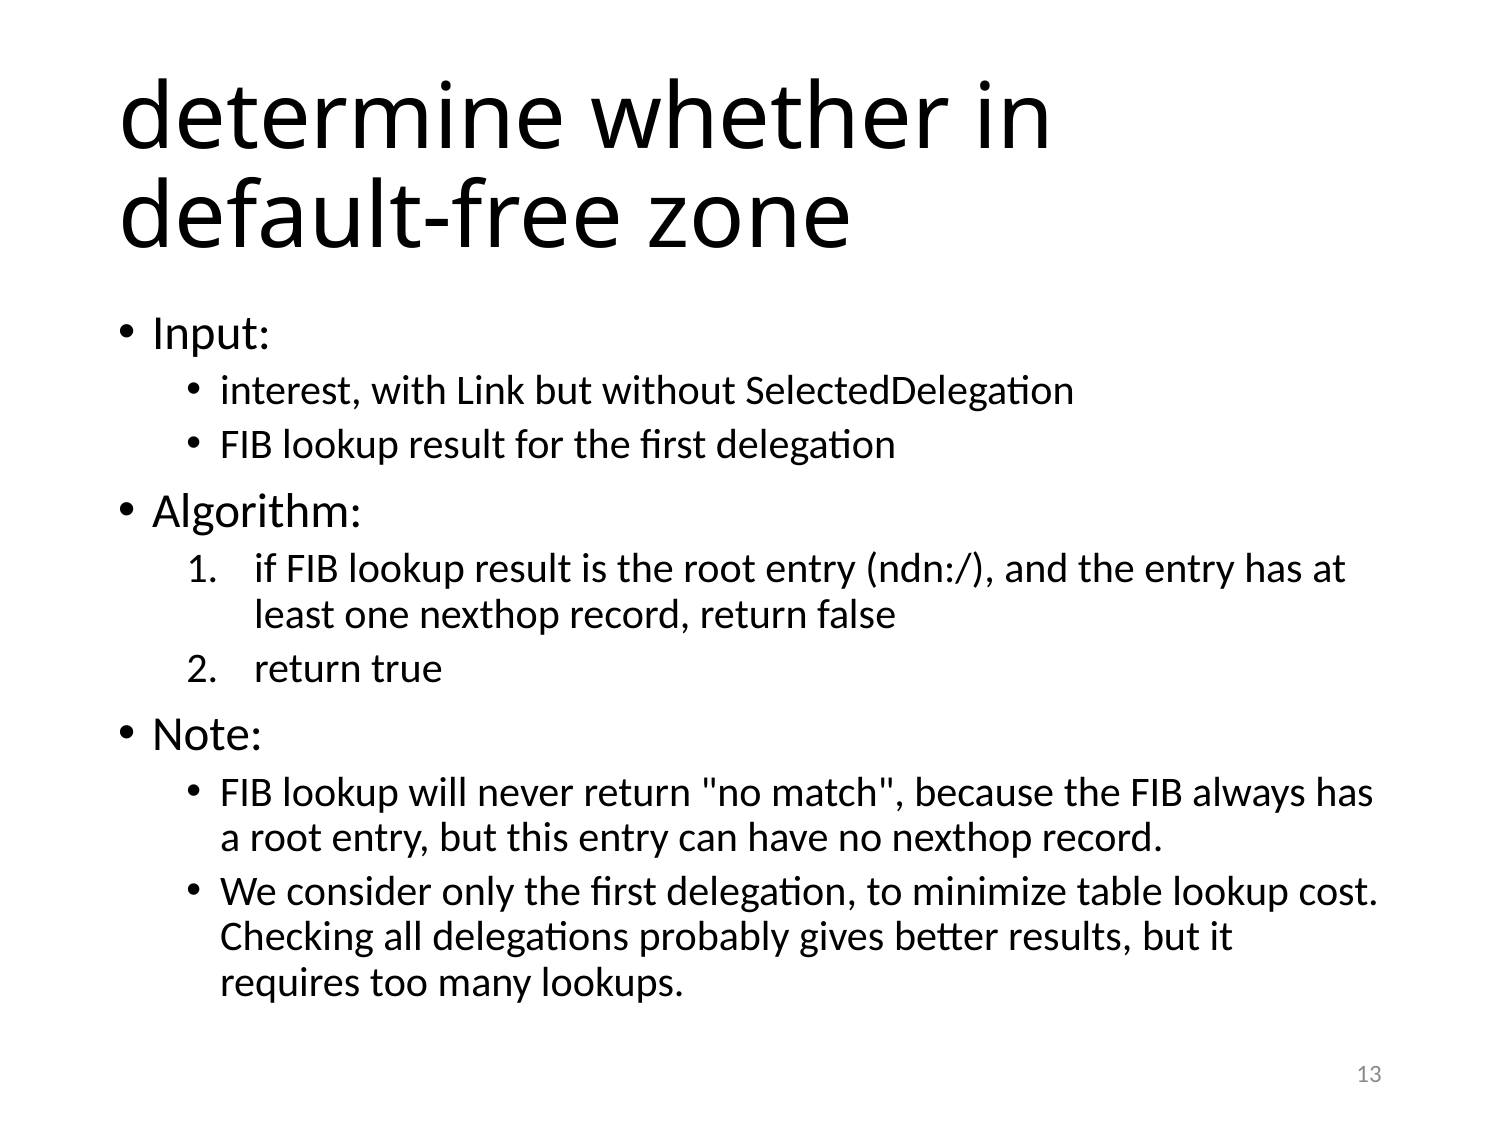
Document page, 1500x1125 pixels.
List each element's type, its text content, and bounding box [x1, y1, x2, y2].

slide_number 13 [1059, 1042, 1397, 1103]
list Input: interest, with Link but without SelectedDelegation FIB lookup result for the first delegation Algorithm: if FIB lookup result is the root entry (ndn:/), and the entry has at least one nexthop record, return false return true Note: FIB lookup will never return "no match", because the FIB always has a root entry, but this entry can have no nexthop record. We consider only the first delegation, to minimize table lookup cost. Checking all delegations probably gives better results, but it requires too many lookups. [103, 299, 1397, 1014]
title determine whether in default-free zone [103, 59, 1397, 278]
